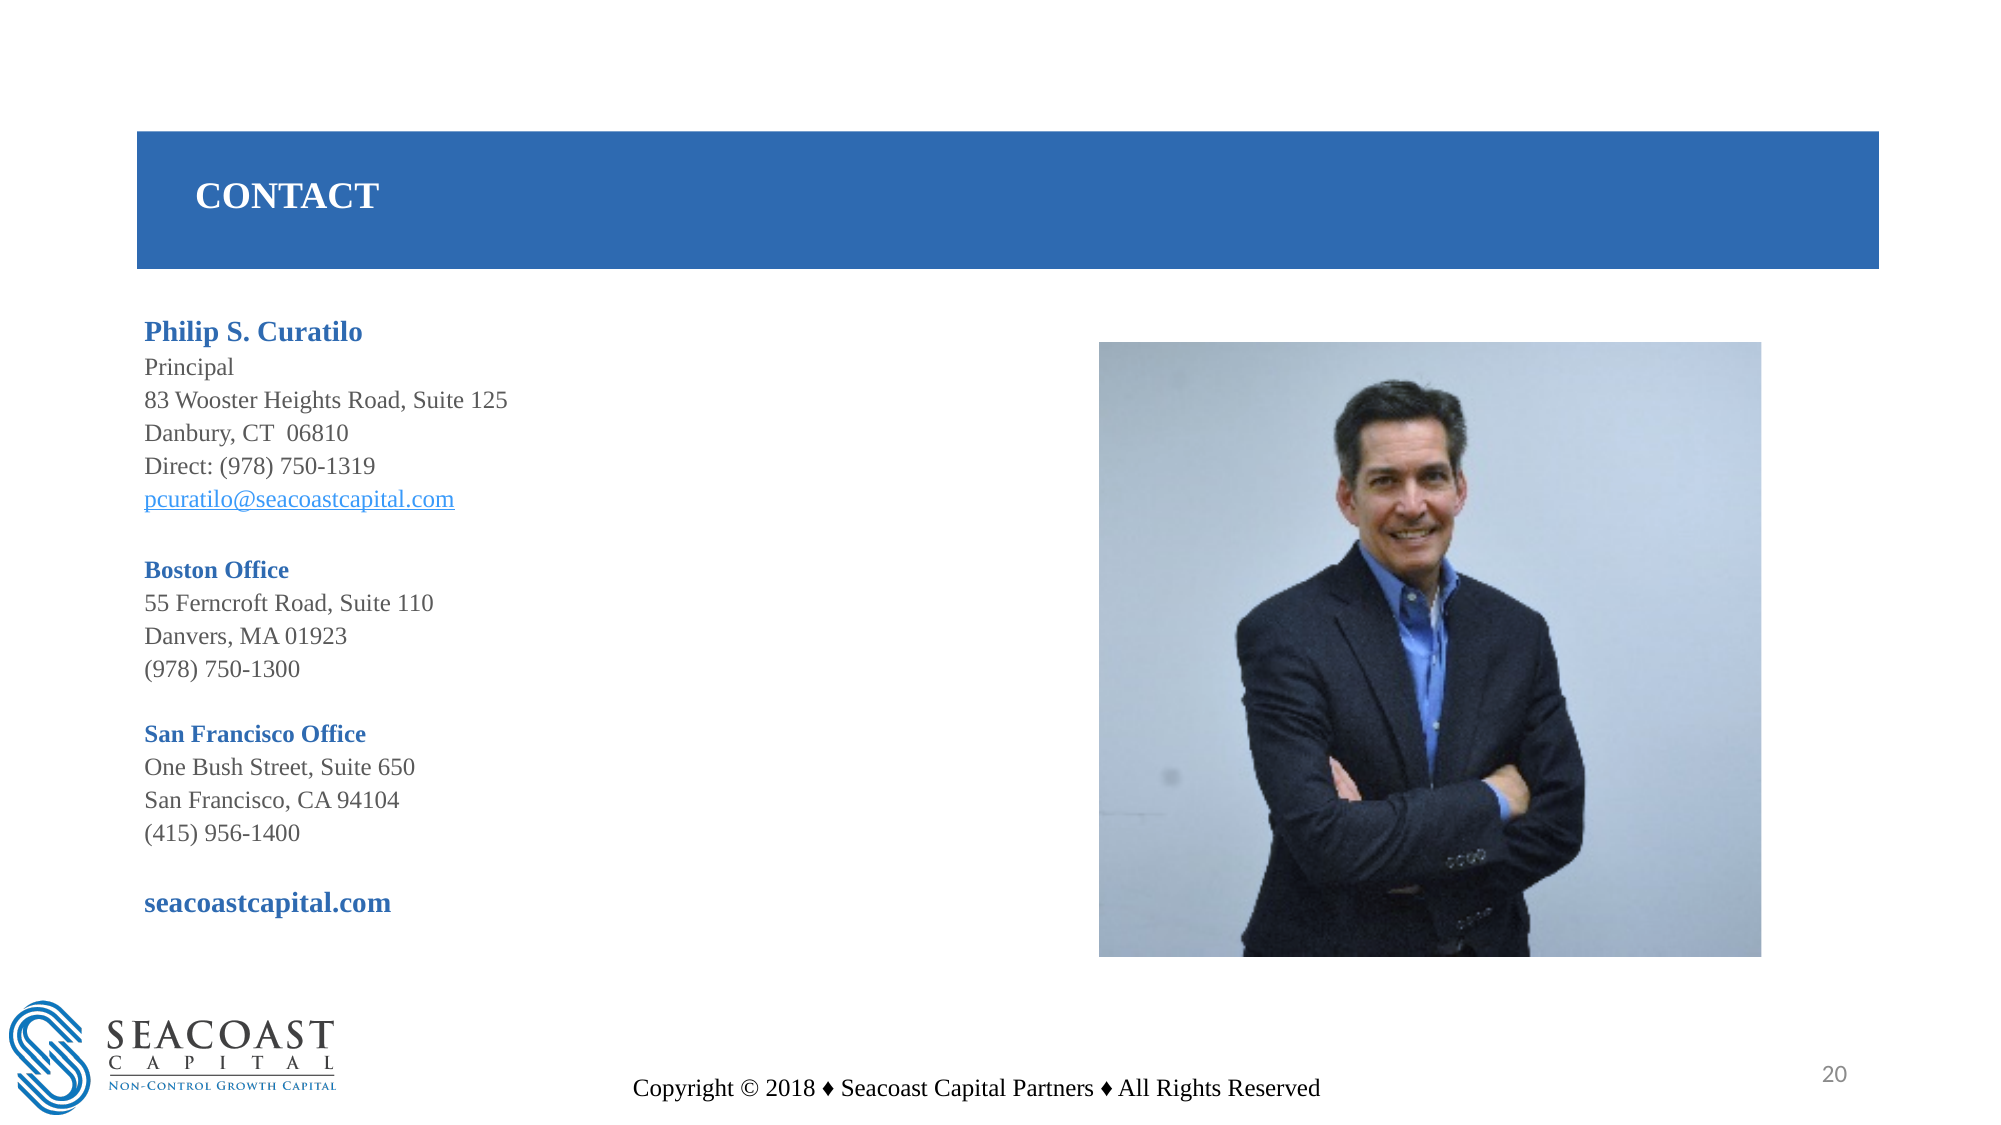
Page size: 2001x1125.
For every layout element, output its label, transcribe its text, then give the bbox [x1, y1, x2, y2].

text_box CONTACT [180, 163, 395, 224]
text_box Copyright © 2018 ♦ Seacoast Capital Partners ♦ All Rights Reserved [618, 1064, 1337, 1110]
slide_number 20 [1412, 1042, 1863, 1103]
text_box Philip S. Curatilo Principal 83 Wooster Heights Road, Suite 125 Danbury, CT 06810 Direct: (978) 750-1319 pcuratilo@seacoastcapital.com Boston Office 55 Ferncroft Road, Suite 110 Danvers, MA 01923 (978) 750-1300 San Francisco Office One Bush Street, Suite 650 San Francisco, CA 94104 (415) 956-1400 seacoastcapital.com [129, 301, 524, 992]
picture [1098, 342, 1762, 958]
text_box [137, 131, 1879, 269]
picture [7, 1000, 357, 1115]
